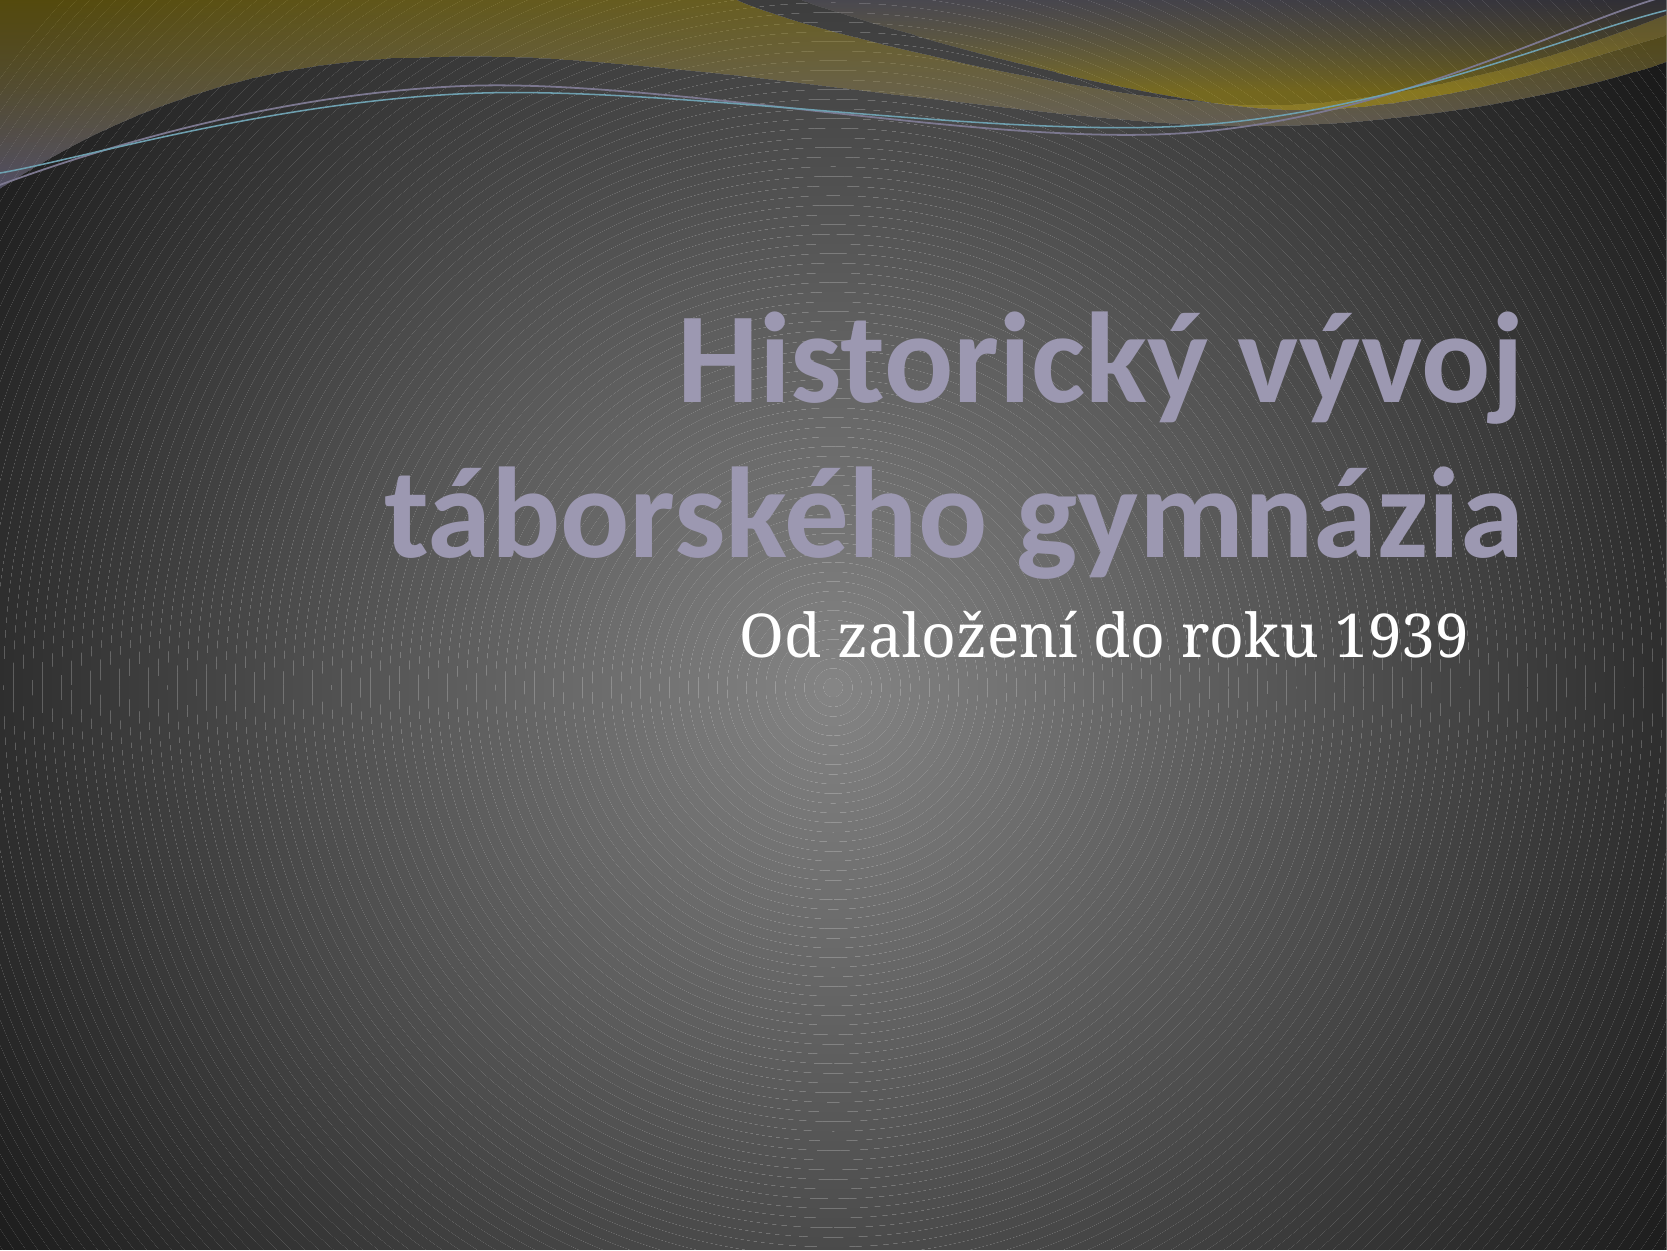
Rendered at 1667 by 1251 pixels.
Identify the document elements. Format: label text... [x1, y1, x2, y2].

title Historický vývoj táborského gymnázia [97, 249, 1529, 584]
subtitle Od založení do roku 1939 [97, 588, 1529, 908]
